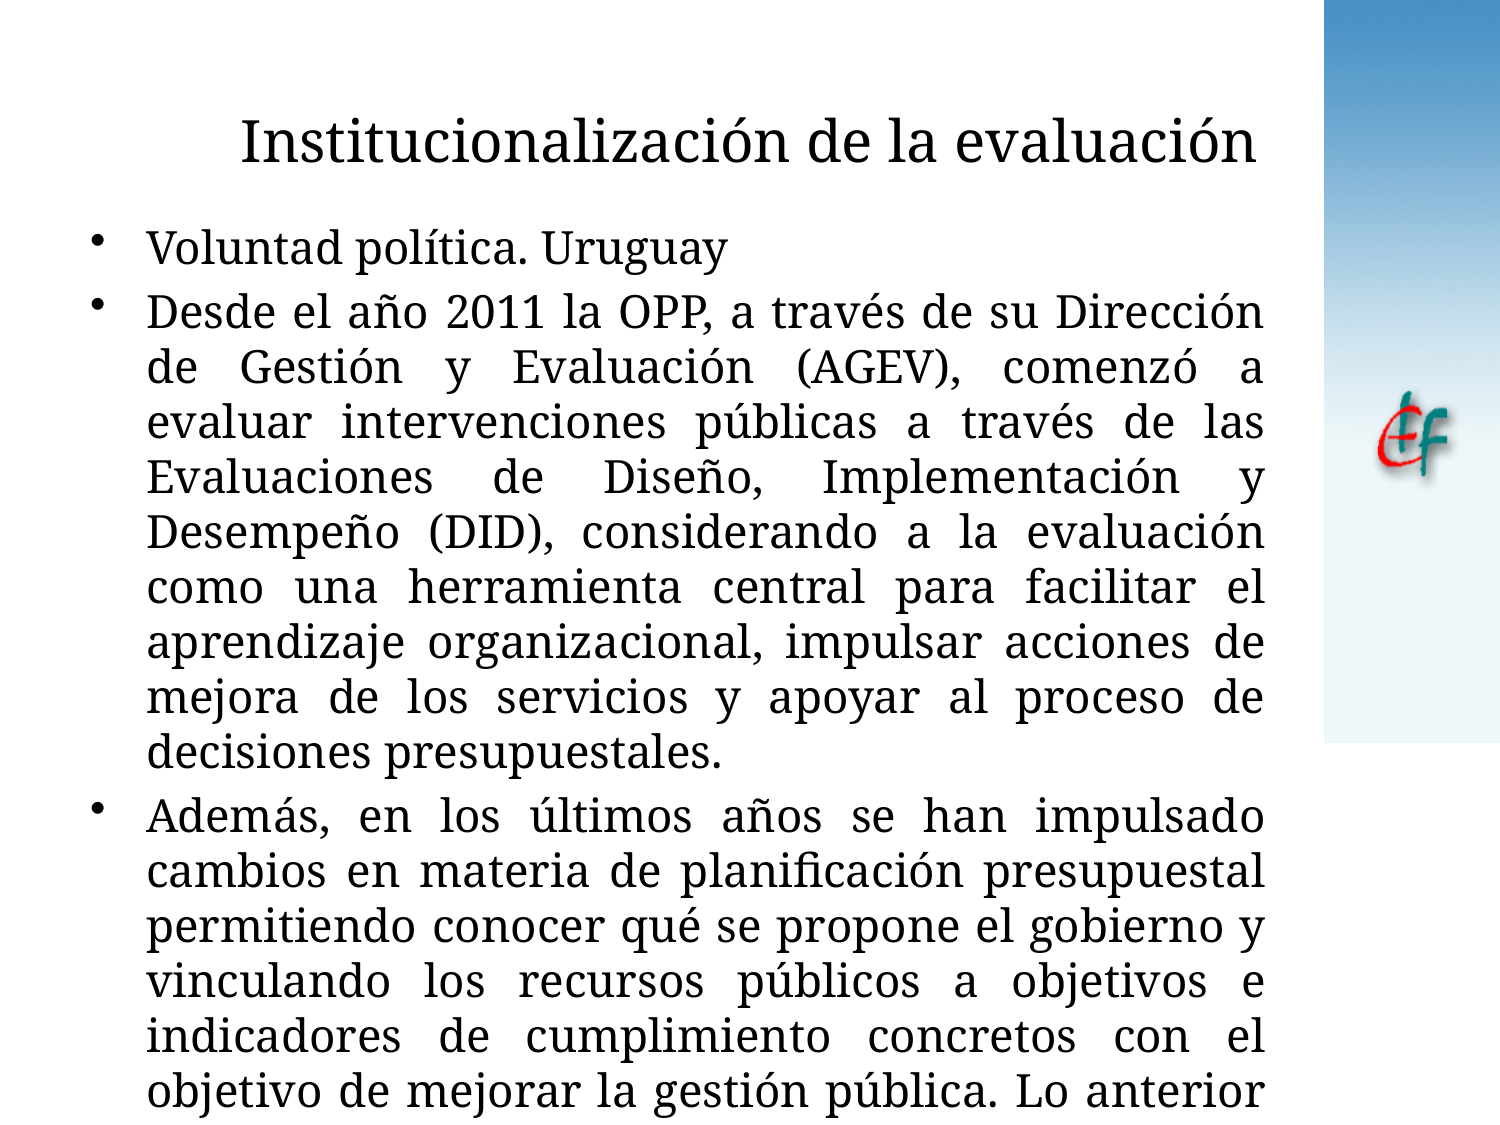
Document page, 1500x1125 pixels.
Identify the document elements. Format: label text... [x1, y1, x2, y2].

list Voluntad política. Uruguay Desde el año 2011 la OPP, a través de su Dirección de Gestión y Evaluación (AGEV), comenzó a evaluar intervenciones públicas a través de las Evaluaciones de Diseño, Implementación y Desempeño (DID), considerando a la evaluación como una herramienta central para facilitar el aprendizaje organizacional, impulsar acciones de mejora de los servicios y apoyar al proceso de decisiones presupuestales. Además, en los últimos años se han impulsado cambios en materia de planificación presupuestal permitiendo conocer qué se propone el gobierno y vinculando los recursos públicos a objetivos e indicadores de cumplimiento concretos con el objetivo de mejorar la gestión pública. Lo anterior permite sostener la existencia de voluntad política en el sentido de consolidar la evaluación de la actuación pública. [74, 210, 1282, 1102]
title Institucionalización de la evaluación [74, 44, 1318, 233]
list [1323, 0, 1500, 743]
